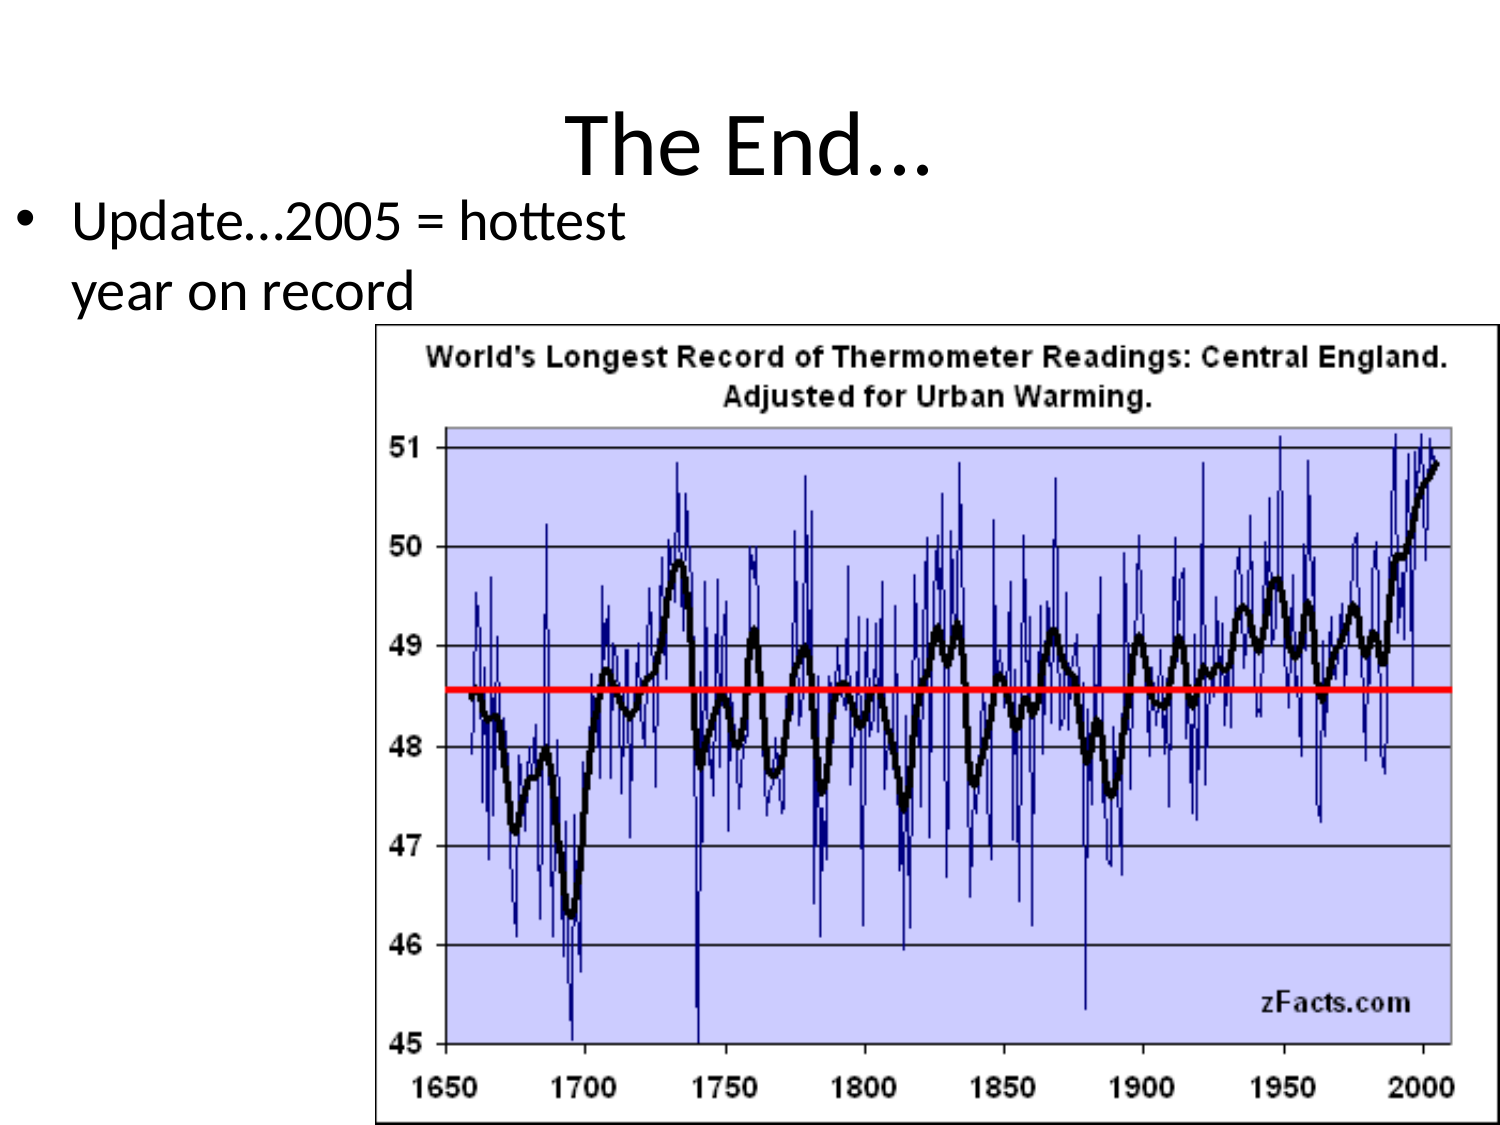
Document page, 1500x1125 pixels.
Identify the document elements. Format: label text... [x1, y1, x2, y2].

title The End... [75, 45, 1425, 233]
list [374, 324, 1500, 1125]
list Update…2005 = hottest year on record [0, 174, 663, 919]
